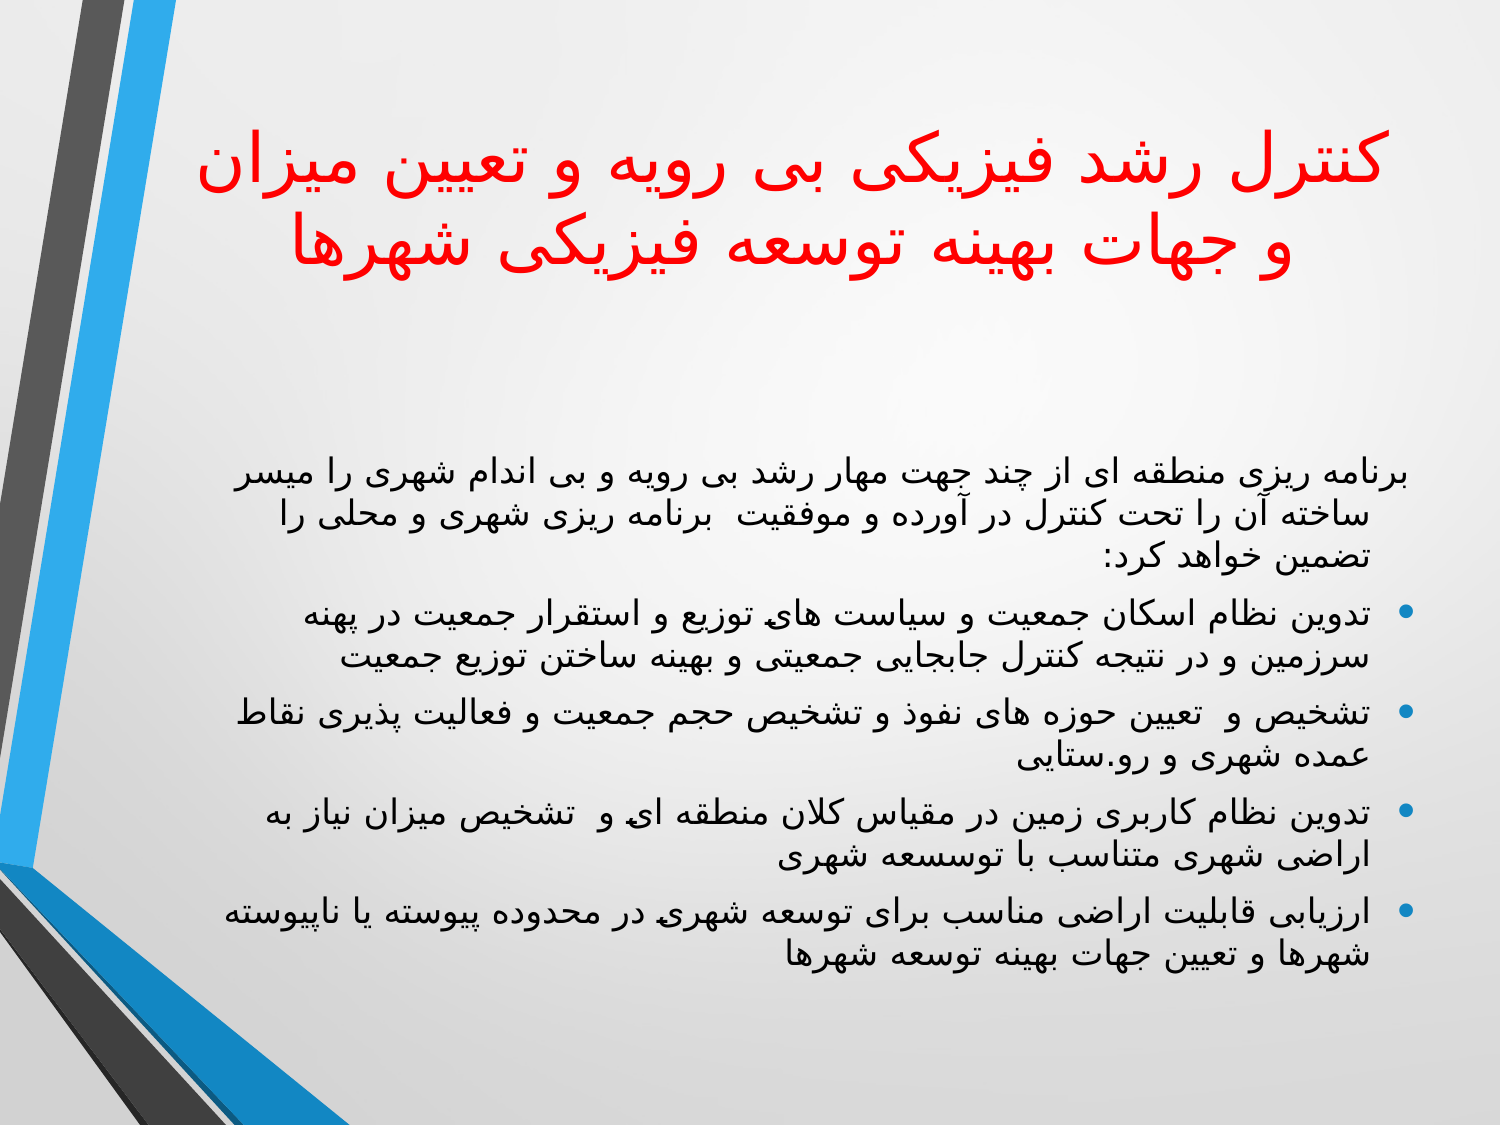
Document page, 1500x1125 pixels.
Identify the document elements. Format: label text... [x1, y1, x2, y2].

list برنامه ریزی منطقه ای از چند جهت مهار رشد بی رویه و بی اندام شهری را میسر ساخته آن را تحت کنترل در آورده و موفقیت برنامه ریزی شهری و محلی را تضمین خواهد کرد: تدوین نظام اسکان جمعیت و سیاست های توزیع و استقرار جمعیت در پهنه سرزمین و در نتیجه کنترل جابجایی جمعیتی و بهینه ساختن توزیع جمعیت تشخیص و تعیین حوزه های نفوذ و تشخیص حجم جمعیت و فعالیت پذیری نقاط عمده شهری و رو.ستایی تدوین نظام کاربری زمین در مقیاس کلان منطقه ای و تشخیص میزان نیاز به اراضی شهری متناسب با توسسعه شهری ارزیابی قابلیت اراضی مناسب برای توسعه شهری در محدوده پیوسته یا ناپیوسته شهرها و تعیین جهات بهینه توسعه شهرها [161, 437, 1425, 985]
title کنترل رشد فیزیکی بی رویه و تعیین میزان و جهات بهینه توسعه فیزیکی شهرها [161, 75, 1425, 400]
